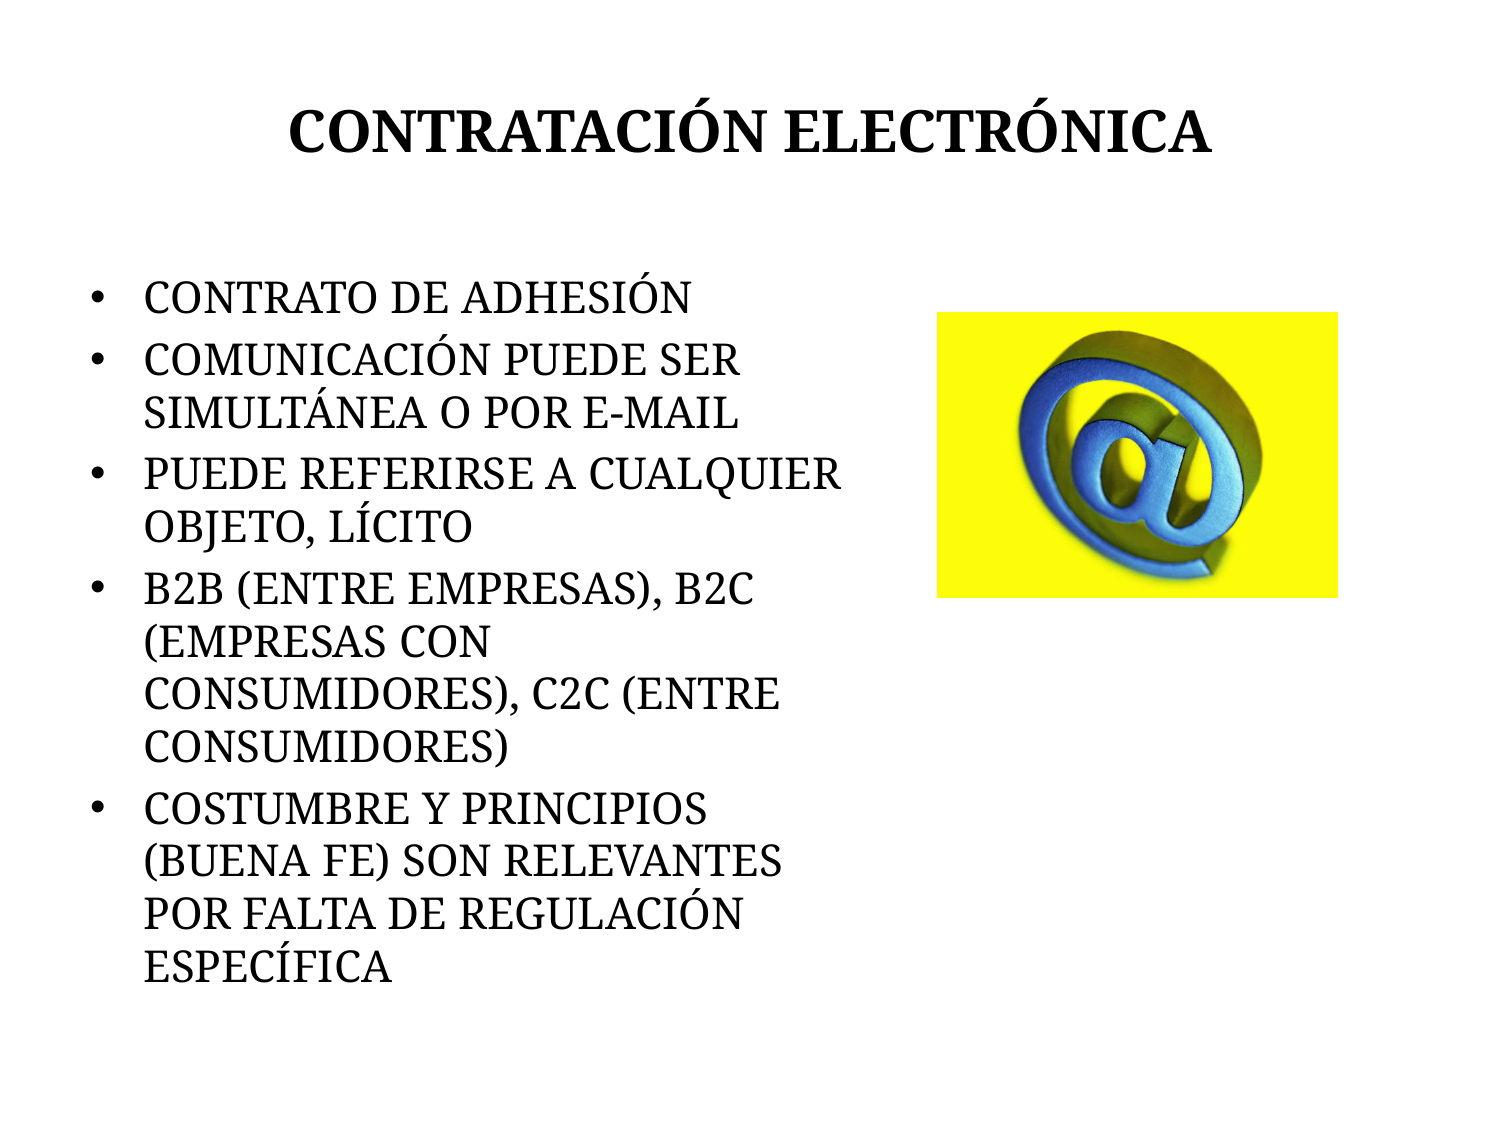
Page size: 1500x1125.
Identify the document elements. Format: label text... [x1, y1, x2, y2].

picture [937, 312, 1338, 599]
title CONTRATACIÓN ELECTRÓNICA [75, 45, 1425, 213]
list CONTRATO DE ADHESIÓN COMUNICACIÓN PUEDE SER SIMULTÁNEA O POR E-MAIL PUEDE REFERIRSE A CUALQUIER OBJETO, LÍCITO B2B (ENTRE EMPRESAS), B2C (EMPRESAS CON CONSUMIDORES), C2C (ENTRE CONSUMIDORES) COSTUMBRE Y PRINCIPIOS (BUENA FE) SON RELEVANTES POR FALTA DE REGULACIÓN ESPECÍFICA [75, 262, 863, 1005]
